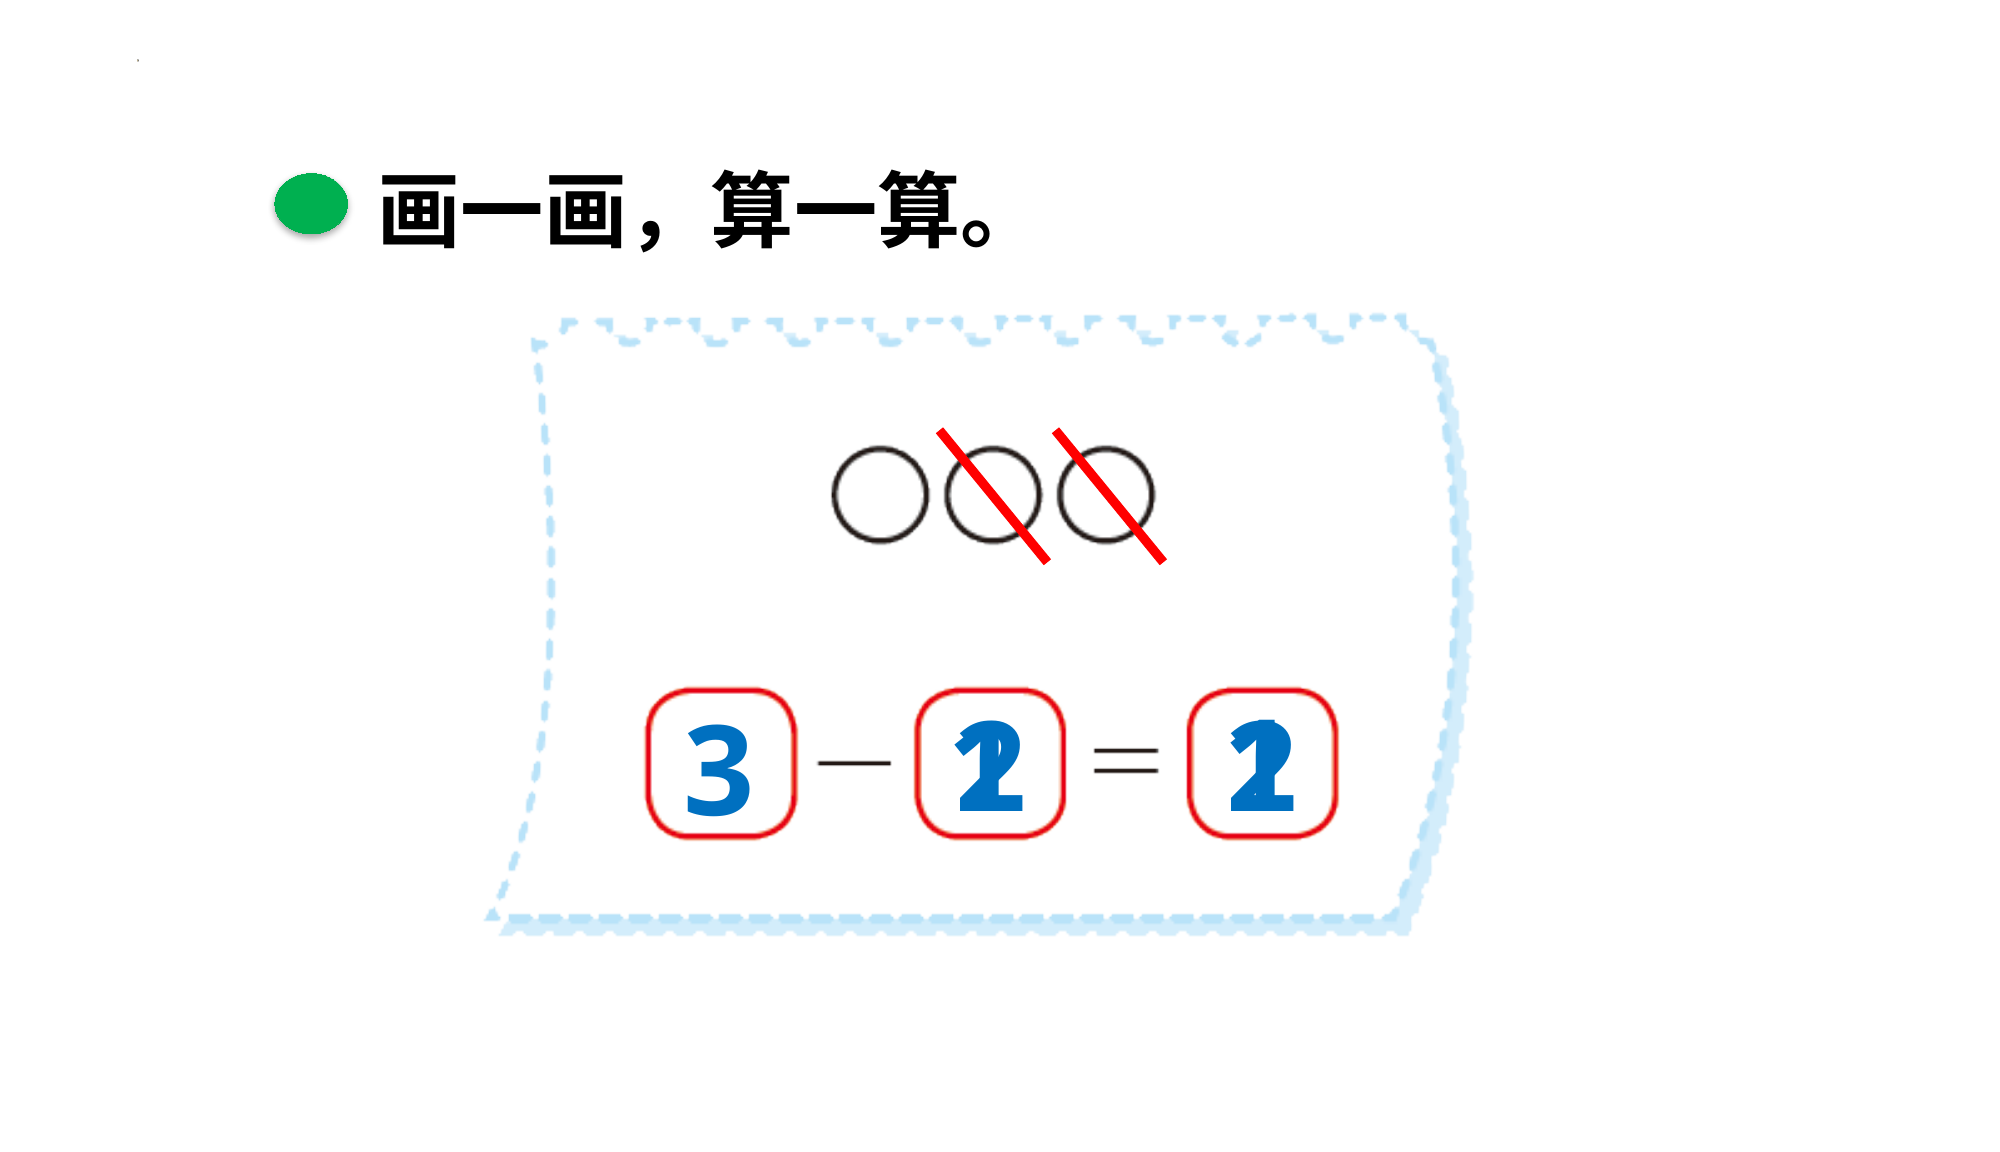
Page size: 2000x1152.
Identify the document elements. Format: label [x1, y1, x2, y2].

text_box [274, 150, 1056, 268]
picture [459, 293, 1485, 947]
text_box [927, 441, 1060, 551]
text_box [1060, 441, 1176, 551]
